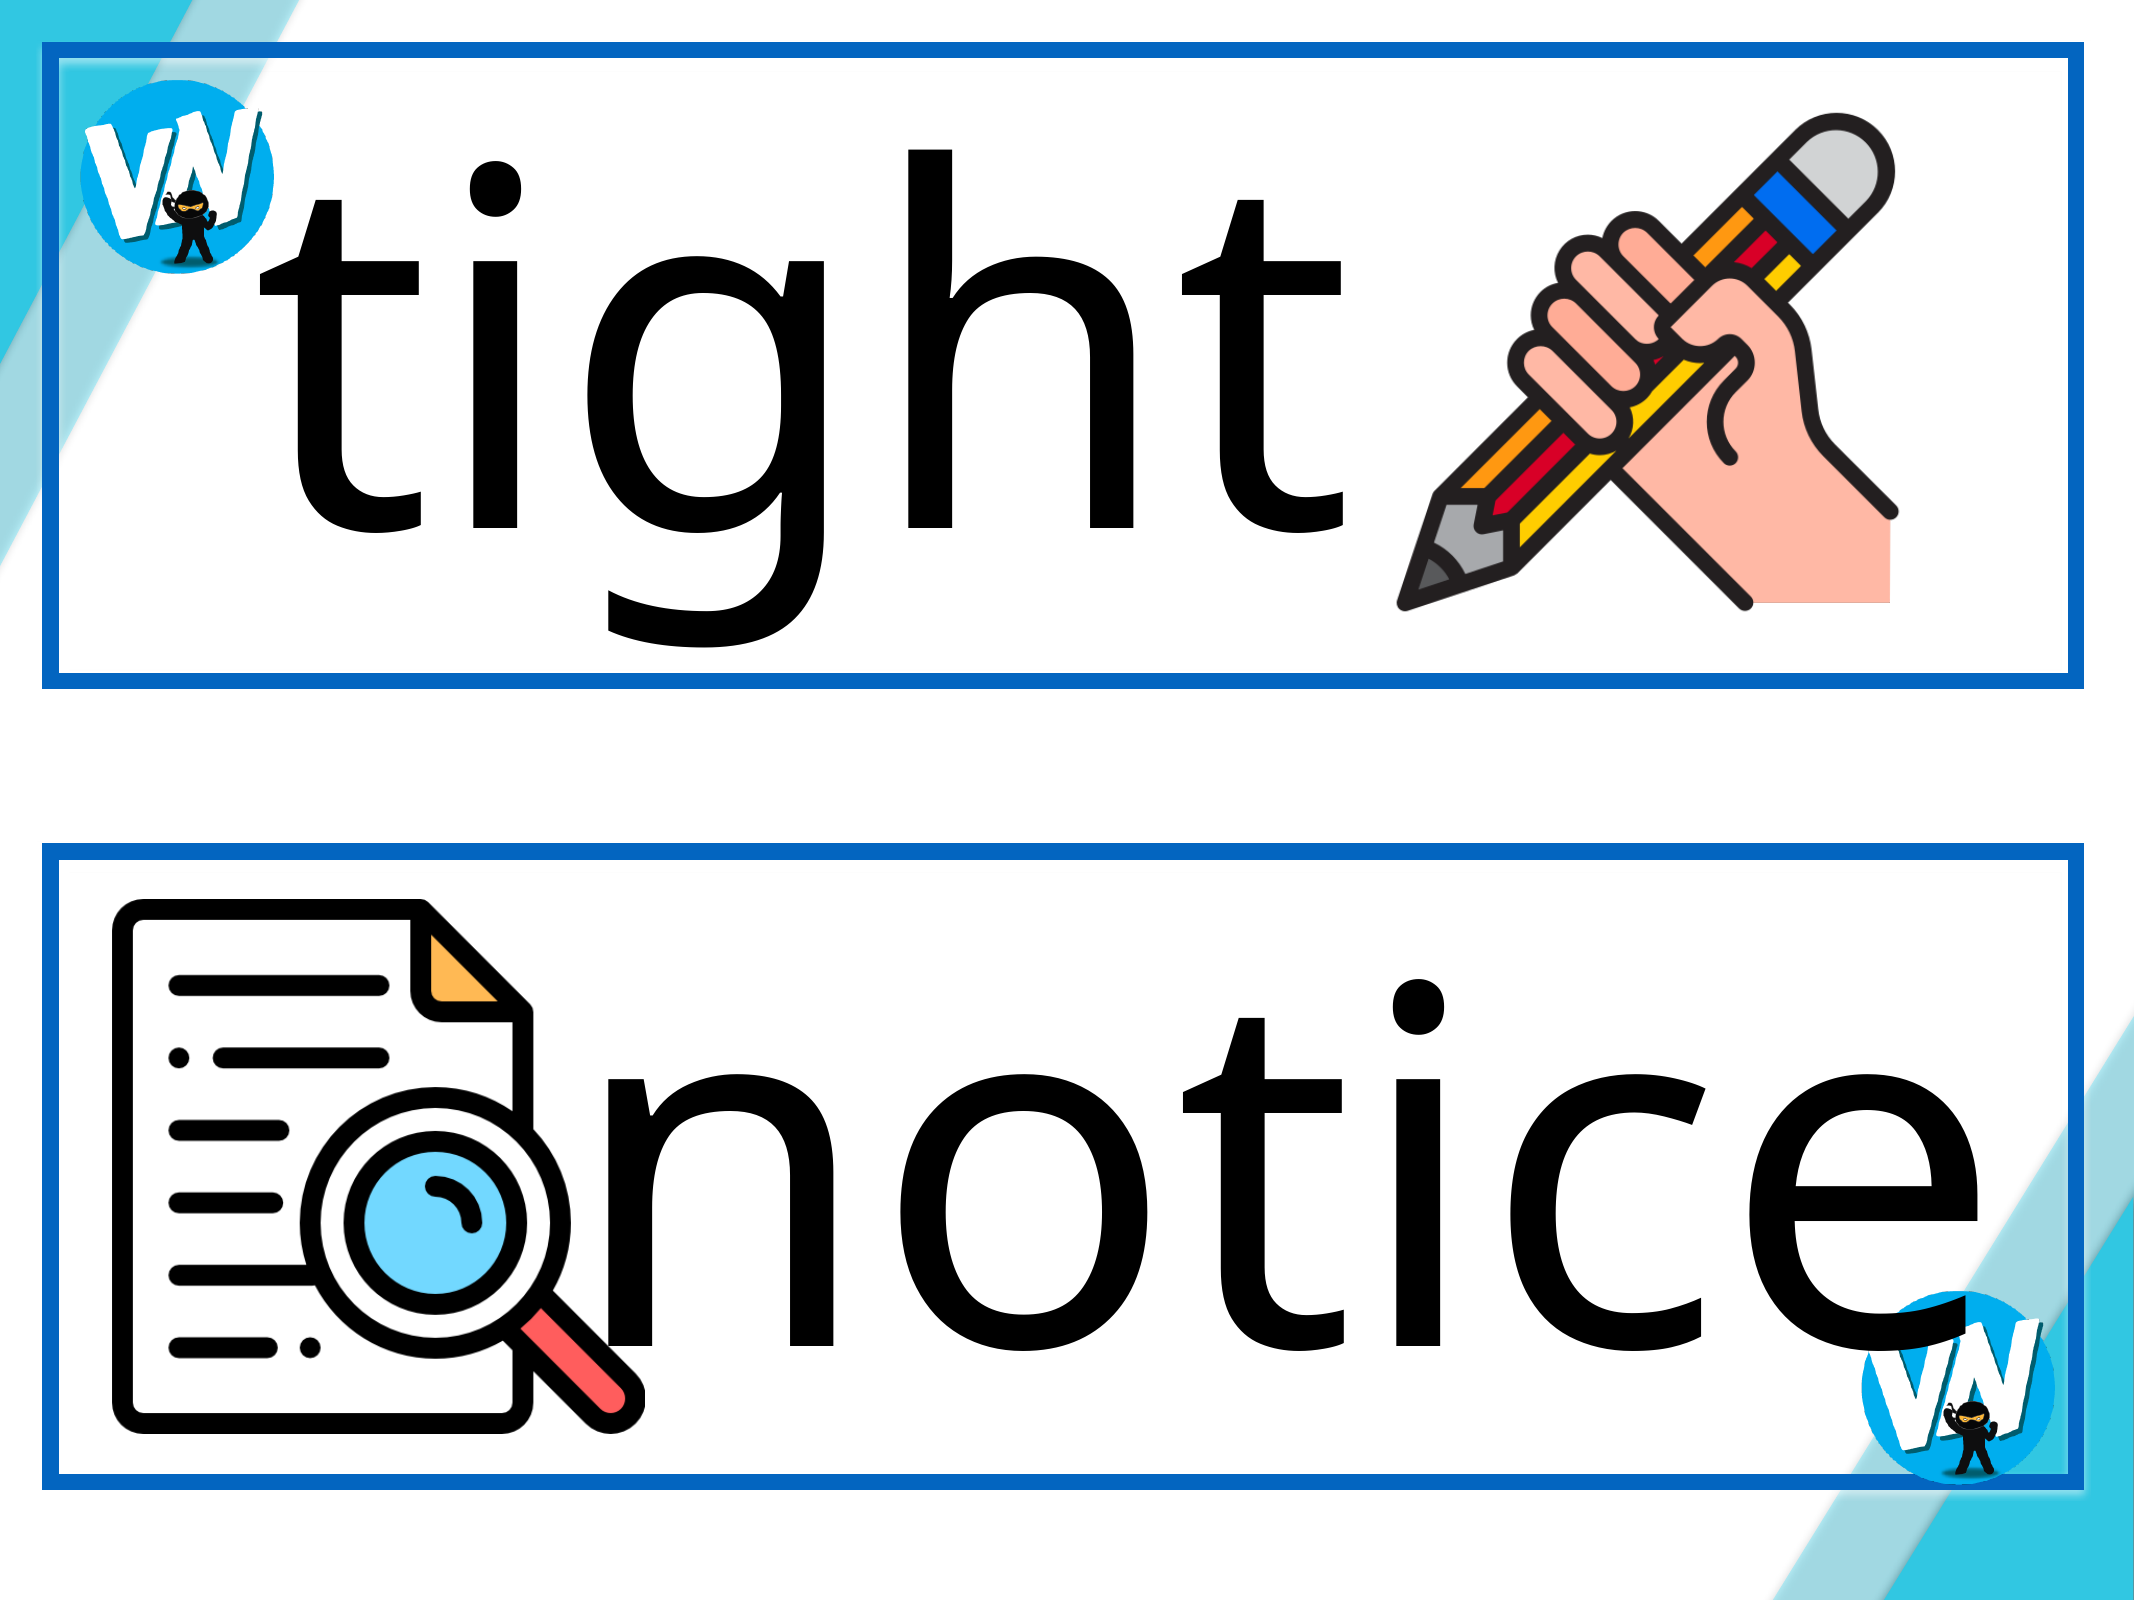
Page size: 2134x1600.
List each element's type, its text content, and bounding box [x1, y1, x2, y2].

picture [57, 77, 299, 278]
text_box [90, 851, 1833, 1483]
picture [1837, 1288, 2080, 1488]
text_box tight [243, 22, 1363, 637]
picture [1380, 93, 1915, 628]
text_box notice [430, 840, 1956, 1455]
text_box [1963, 235, 2134, 1600]
text_box [90, 50, 2076, 681]
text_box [0, 0, 81, 1497]
picture [111, 899, 646, 1434]
